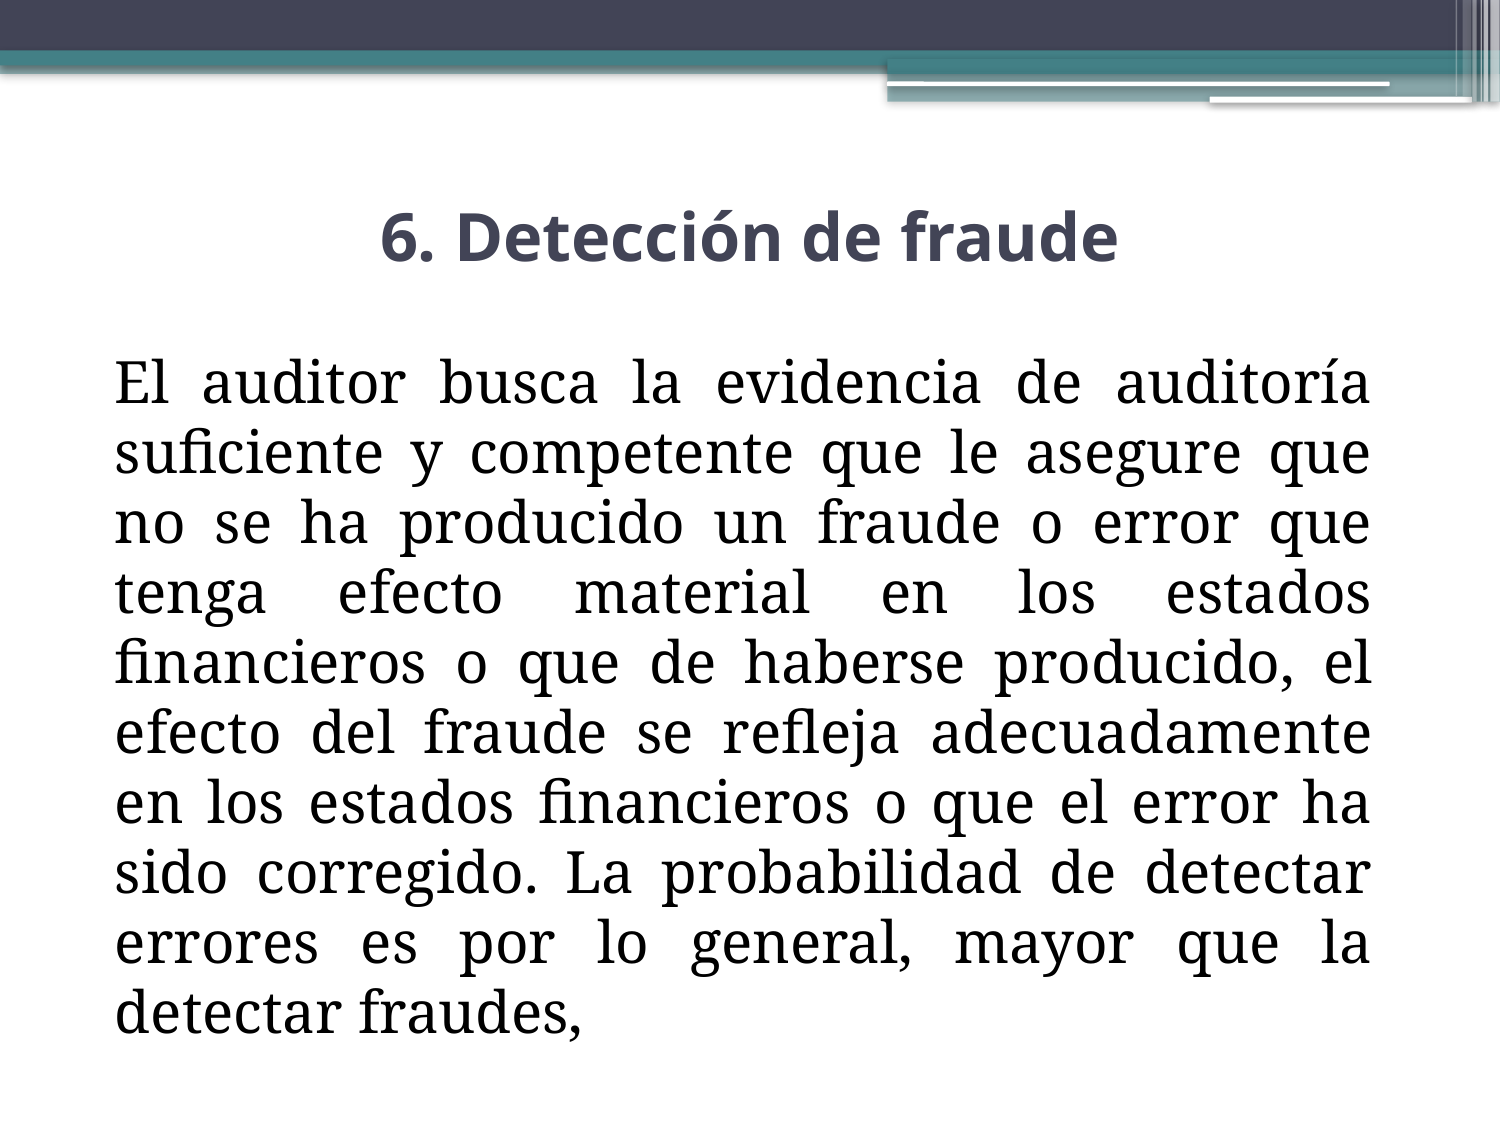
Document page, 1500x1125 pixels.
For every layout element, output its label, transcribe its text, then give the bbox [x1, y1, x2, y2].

title 6. Detección de fraude [75, 187, 1425, 363]
text_box El auditor busca la evidencia de auditoría suficiente y competente que le asegure que no se ha producido un fraude o error que tenga efecto material en los estados financieros o que de haberse producido, el efecto del fraude se refleja adecuadamente en los estados financieros o que el error ha sido corregido. La probabilidad de detectar errores es por lo general, mayor que la detectar fraudes, [100, 338, 1388, 1053]
